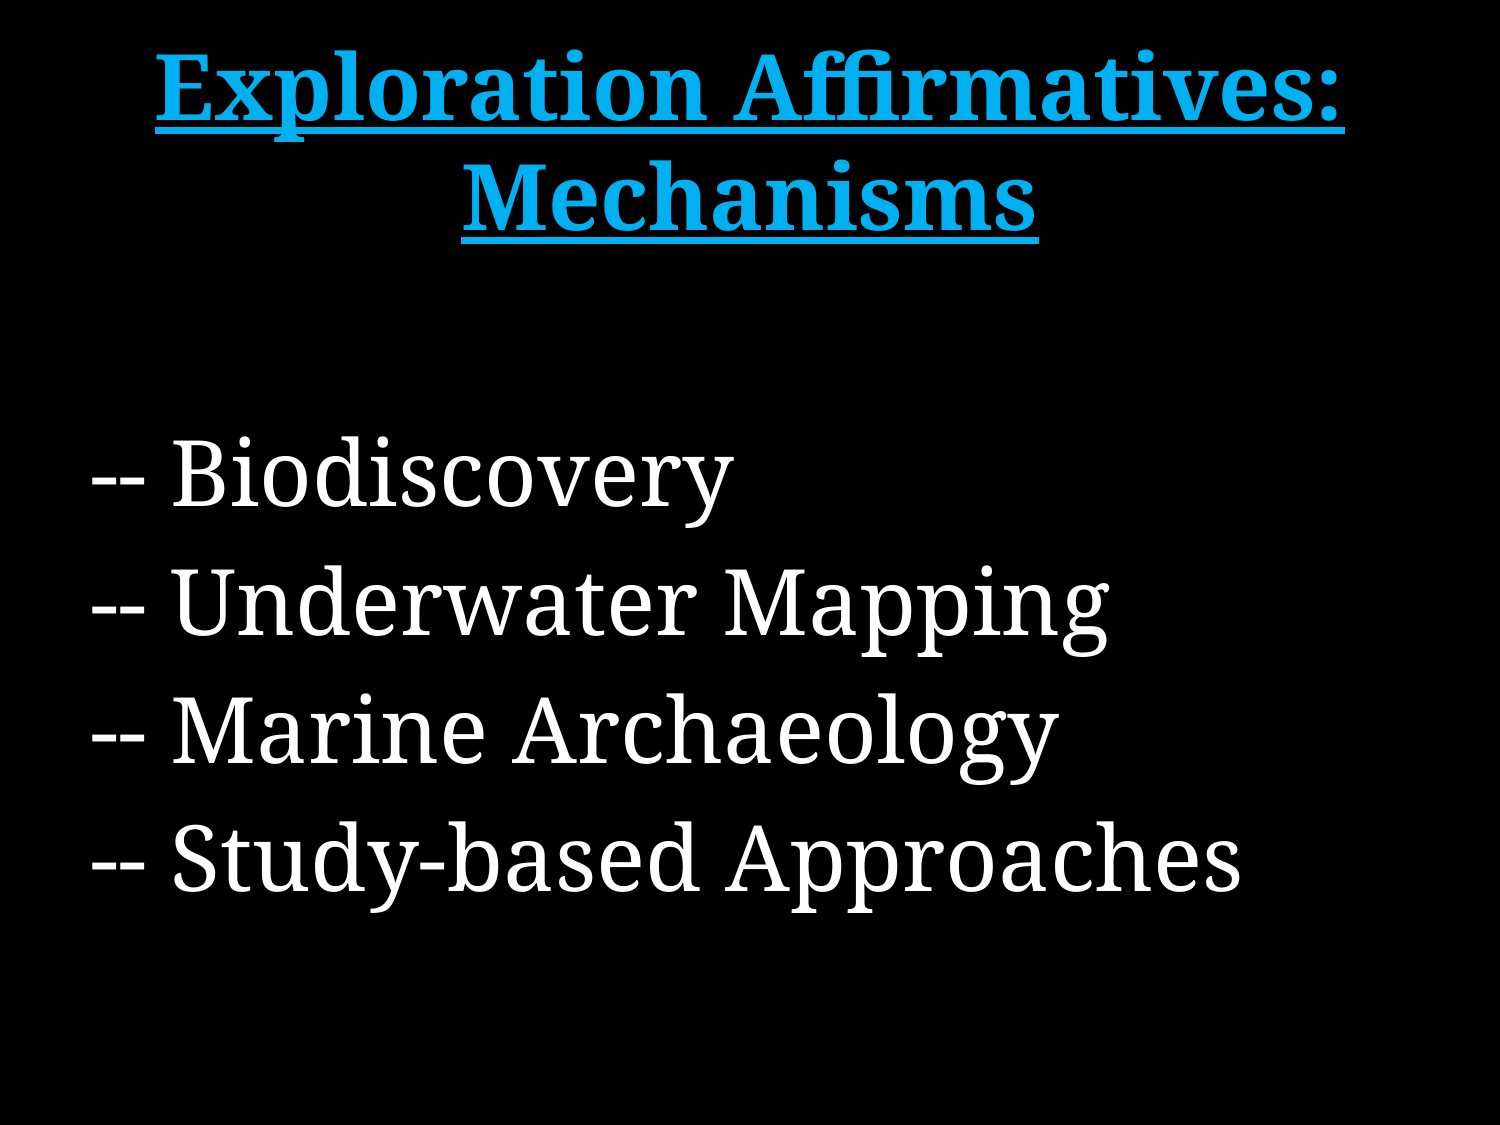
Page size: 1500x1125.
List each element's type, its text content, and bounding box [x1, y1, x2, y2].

title Exploration Affirmatives: Mechanisms [75, 45, 1425, 233]
list -- Biodiscovery -- Underwater Mapping -- Marine Archaeology -- Study-based Approaches [75, 407, 1425, 1125]
